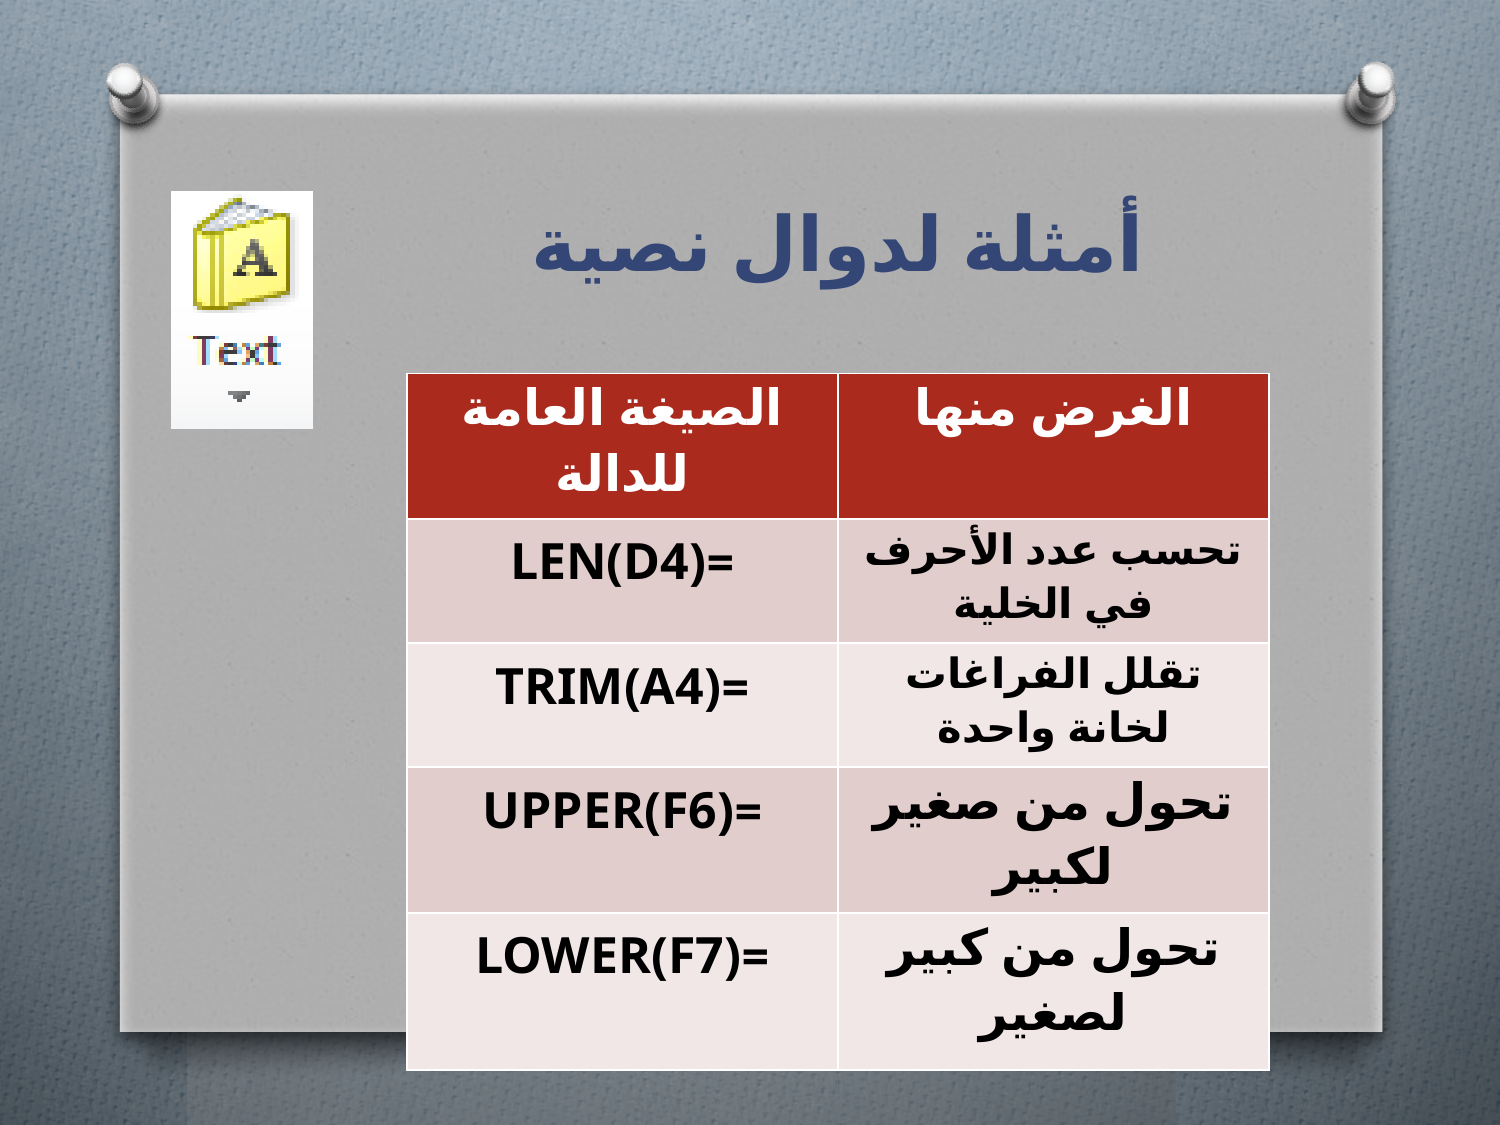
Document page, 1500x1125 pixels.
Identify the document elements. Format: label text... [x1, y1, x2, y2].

picture [75, 29, 198, 153]
table_cell تحول من كبير لصغير [839, 914, 1268, 1069]
table_cell تحول من صغير لكبير [839, 768, 1268, 912]
picture [1317, 35, 1439, 156]
text_box أمثلة لدوال نصية [478, 143, 1198, 310]
table_header الصيغة العامة للدالة [408, 374, 837, 518]
table_header الغرض منها [839, 374, 1268, 518]
table_cell =LEN(D4) [408, 520, 837, 642]
table_cell تقلل الفراغات لخانة واحدة [839, 644, 1268, 766]
table_cell =LOWER(F7) [408, 914, 837, 1069]
table_cell =TRIM(A4) [408, 644, 837, 766]
picture [170, 191, 314, 429]
table_cell =UPPER(F6) [408, 768, 837, 912]
table_cell تحسب عدد الأحرف في الخلية [839, 520, 1268, 642]
